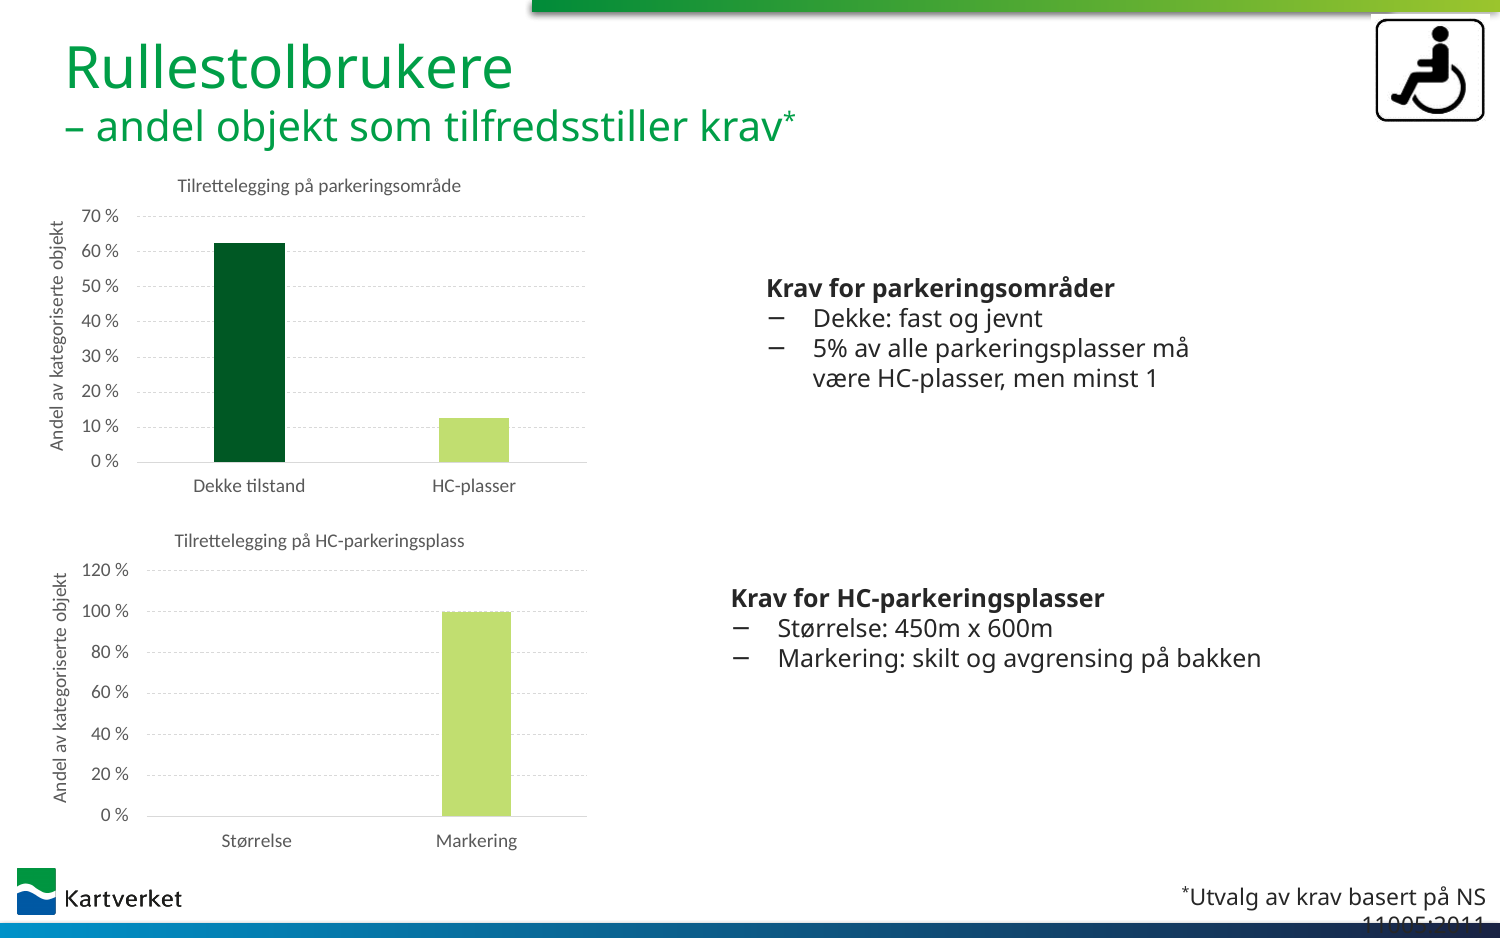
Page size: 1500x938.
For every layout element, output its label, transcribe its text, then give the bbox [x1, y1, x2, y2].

text_box Krav for HC-parkeringsplasser Størrelse: 450m x 600m Markering: skilt og avgrensing på bakken [715, 574, 1278, 680]
text_box Rullestolbrukere – andel objekt som tilfredsstiller krav* [49, 23, 1431, 158]
picture [1371, 13, 1491, 127]
picture [41, 520, 598, 859]
text_box *Utvalg av krav basert på NS 11005:2011 [1068, 873, 1500, 938]
text_box Krav for parkeringsområder Dekke: fast og jevnt 5% av alle parkeringsplasser må være HC-plasser, men minst 1 [751, 264, 1232, 400]
picture [41, 166, 598, 505]
